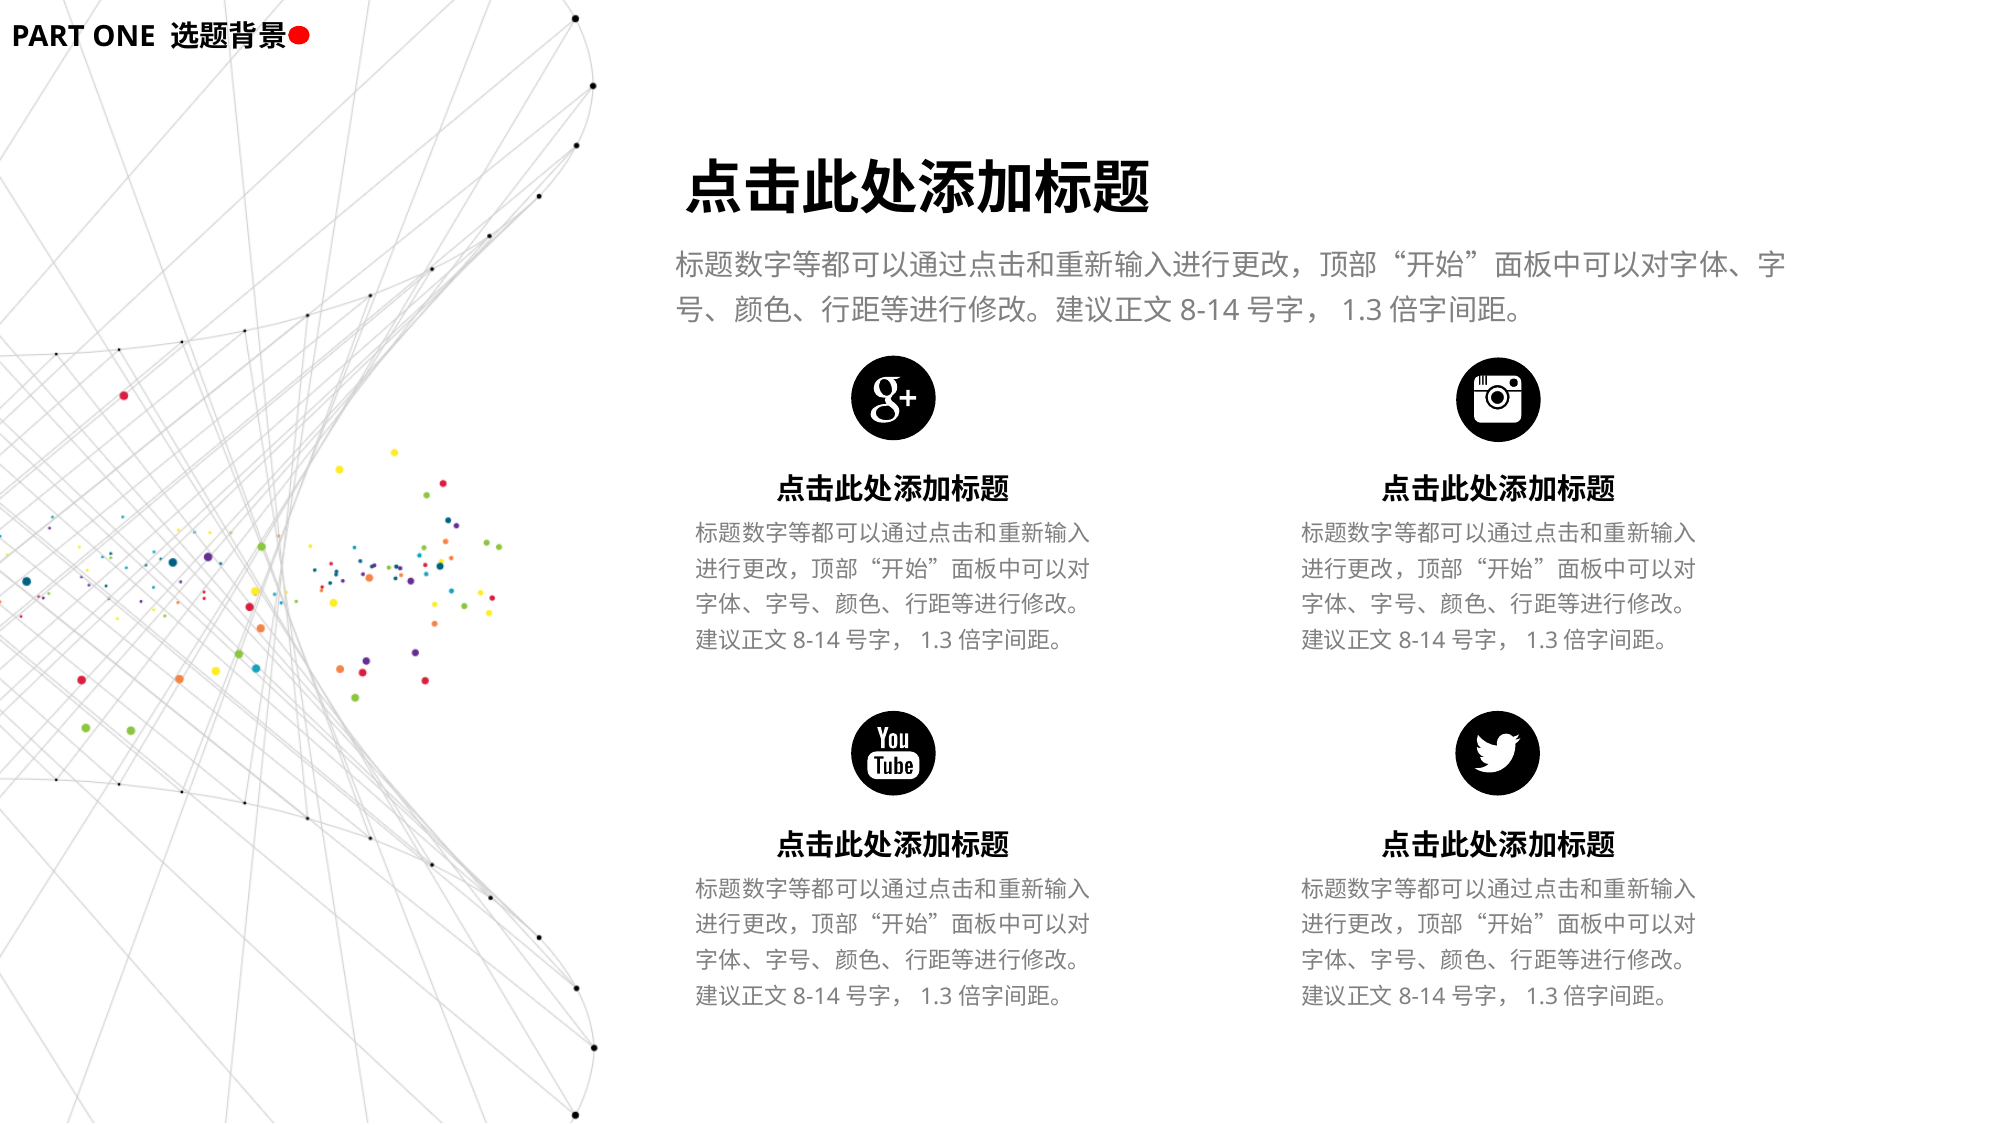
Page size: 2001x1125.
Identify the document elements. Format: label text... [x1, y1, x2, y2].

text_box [1456, 357, 1541, 443]
text_box 点击此处添加标题 [761, 818, 1026, 858]
text_box 标题数字等都可以通过点击和重新输入进行更改，顶部“开始”面板中可以对字体、字号、颜色、行距等进行修改。建议正文8-14号字，1.3倍字间距。 [1286, 502, 1712, 661]
text_box 标题数字等都可以通过点击和重新输入进行更改，顶部“开始”面板中可以对字体、字号、颜色、行距等进行修改。建议正文8-14号字，1.3倍字间距。 [660, 228, 1816, 334]
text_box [851, 710, 936, 796]
text_box 标题数字等都可以通过点击和重新输入进行更改，顶部“开始”面板中可以对字体、字号、颜色、行距等进行修改。建议正文8-14号字，1.3倍字间距。 [680, 502, 1107, 661]
text_box PART ONE 选题背景 [0, 9, 303, 60]
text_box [1455, 710, 1540, 796]
text_box 点击此处添加标题 [761, 462, 1026, 502]
text_box 标题数字等都可以通过点击和重新输入进行更改，顶部“开始”面板中可以对字体、字号、颜色、行距等进行修改。建议正文8-14号字，1.3倍字间距。 [1286, 858, 1712, 1017]
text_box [851, 355, 936, 441]
text_box 标题数字等都可以通过点击和重新输入进行更改，顶部“开始”面板中可以对字体、字号、颜色、行距等进行修改。建议正文8-14号字，1.3倍字间距。 [680, 858, 1107, 1017]
text_box [287, 24, 311, 46]
text_box 点击此处添加标题 [1367, 462, 1631, 502]
text_box 点击此处添加标题 [1367, 818, 1631, 858]
picture [0, 0, 688, 1123]
text_box 点击此处添加标题 [670, 142, 1167, 228]
